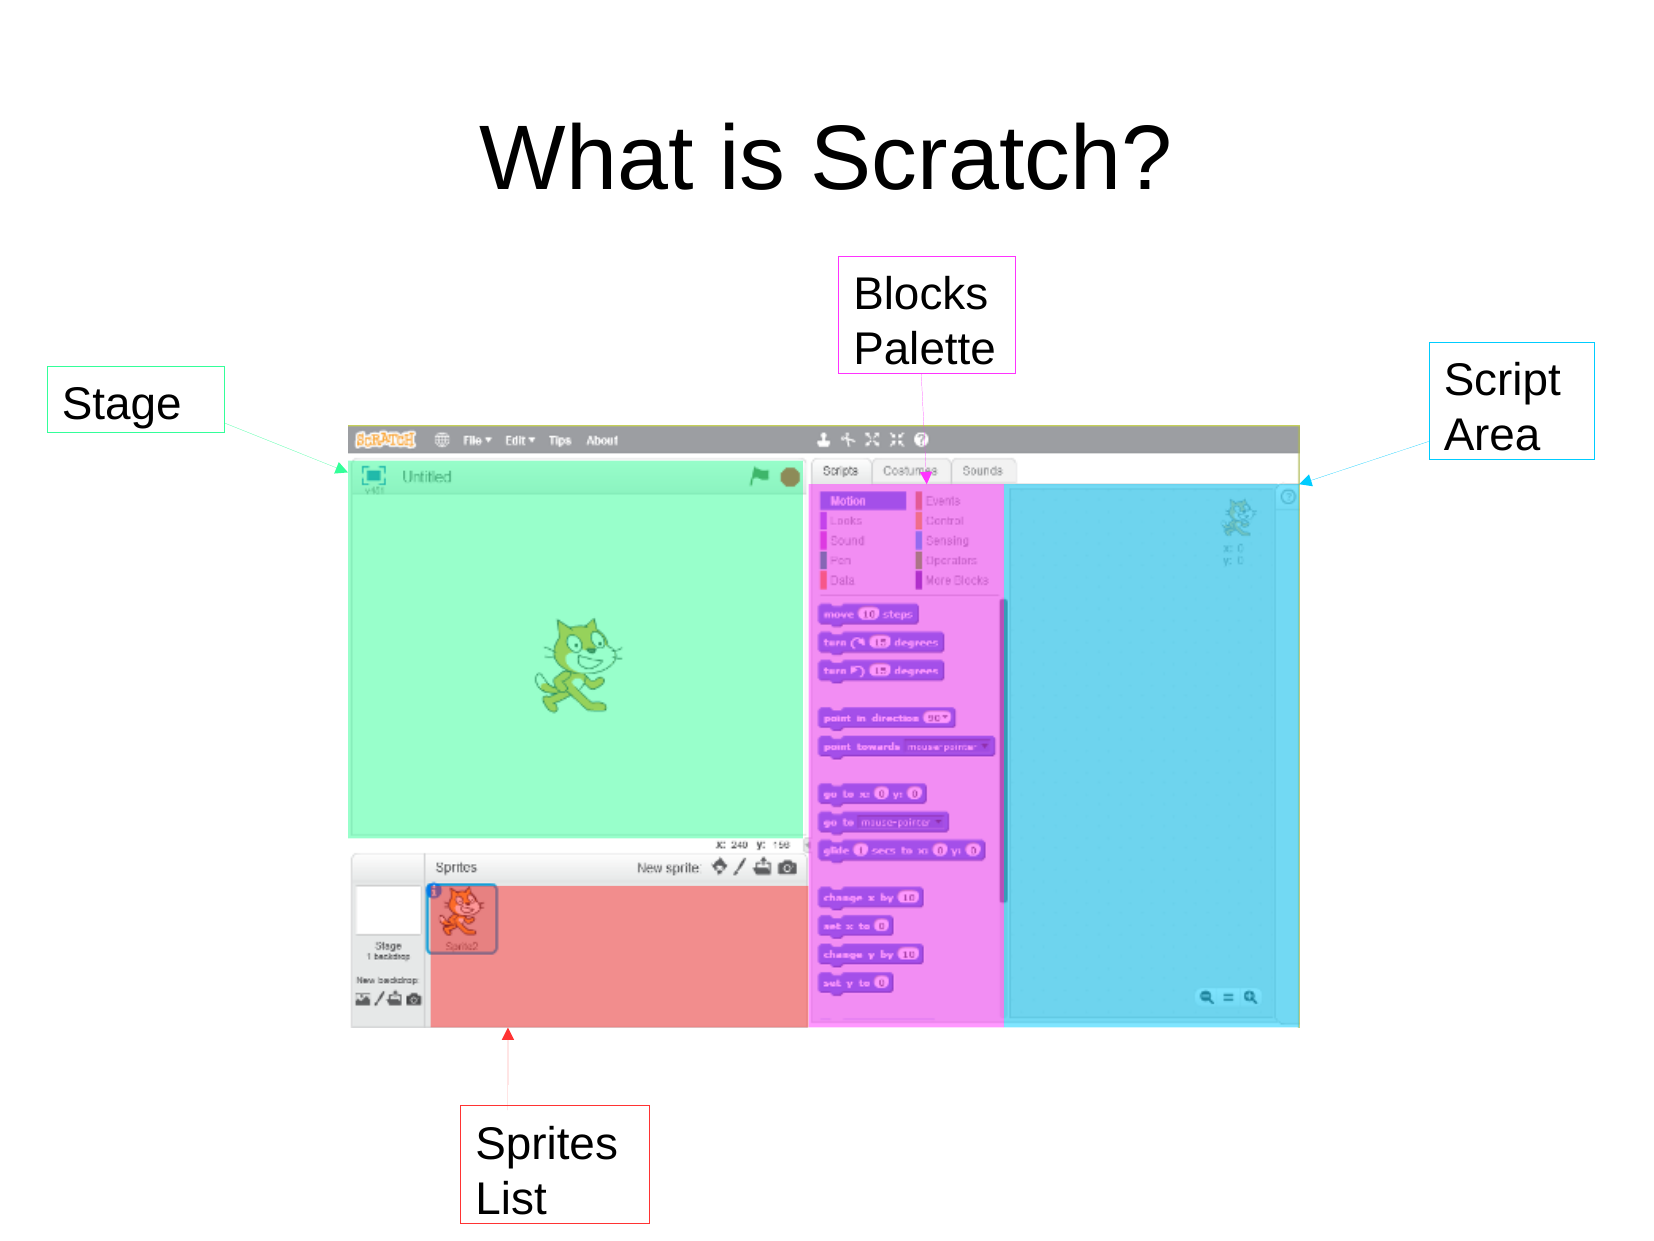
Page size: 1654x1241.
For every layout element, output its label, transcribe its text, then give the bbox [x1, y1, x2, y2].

text_box [224, 422, 342, 474]
text_box Script Area [1429, 342, 1595, 460]
picture [347, 424, 1300, 1028]
text_box Sprites List [460, 1105, 650, 1224]
text_box What is Scratch? [82, 49, 1571, 257]
text_box Stage [47, 366, 225, 433]
text_box [1304, 441, 1430, 487]
text_box Blocks Palette [838, 256, 1016, 374]
text_box [501, 1036, 515, 1111]
